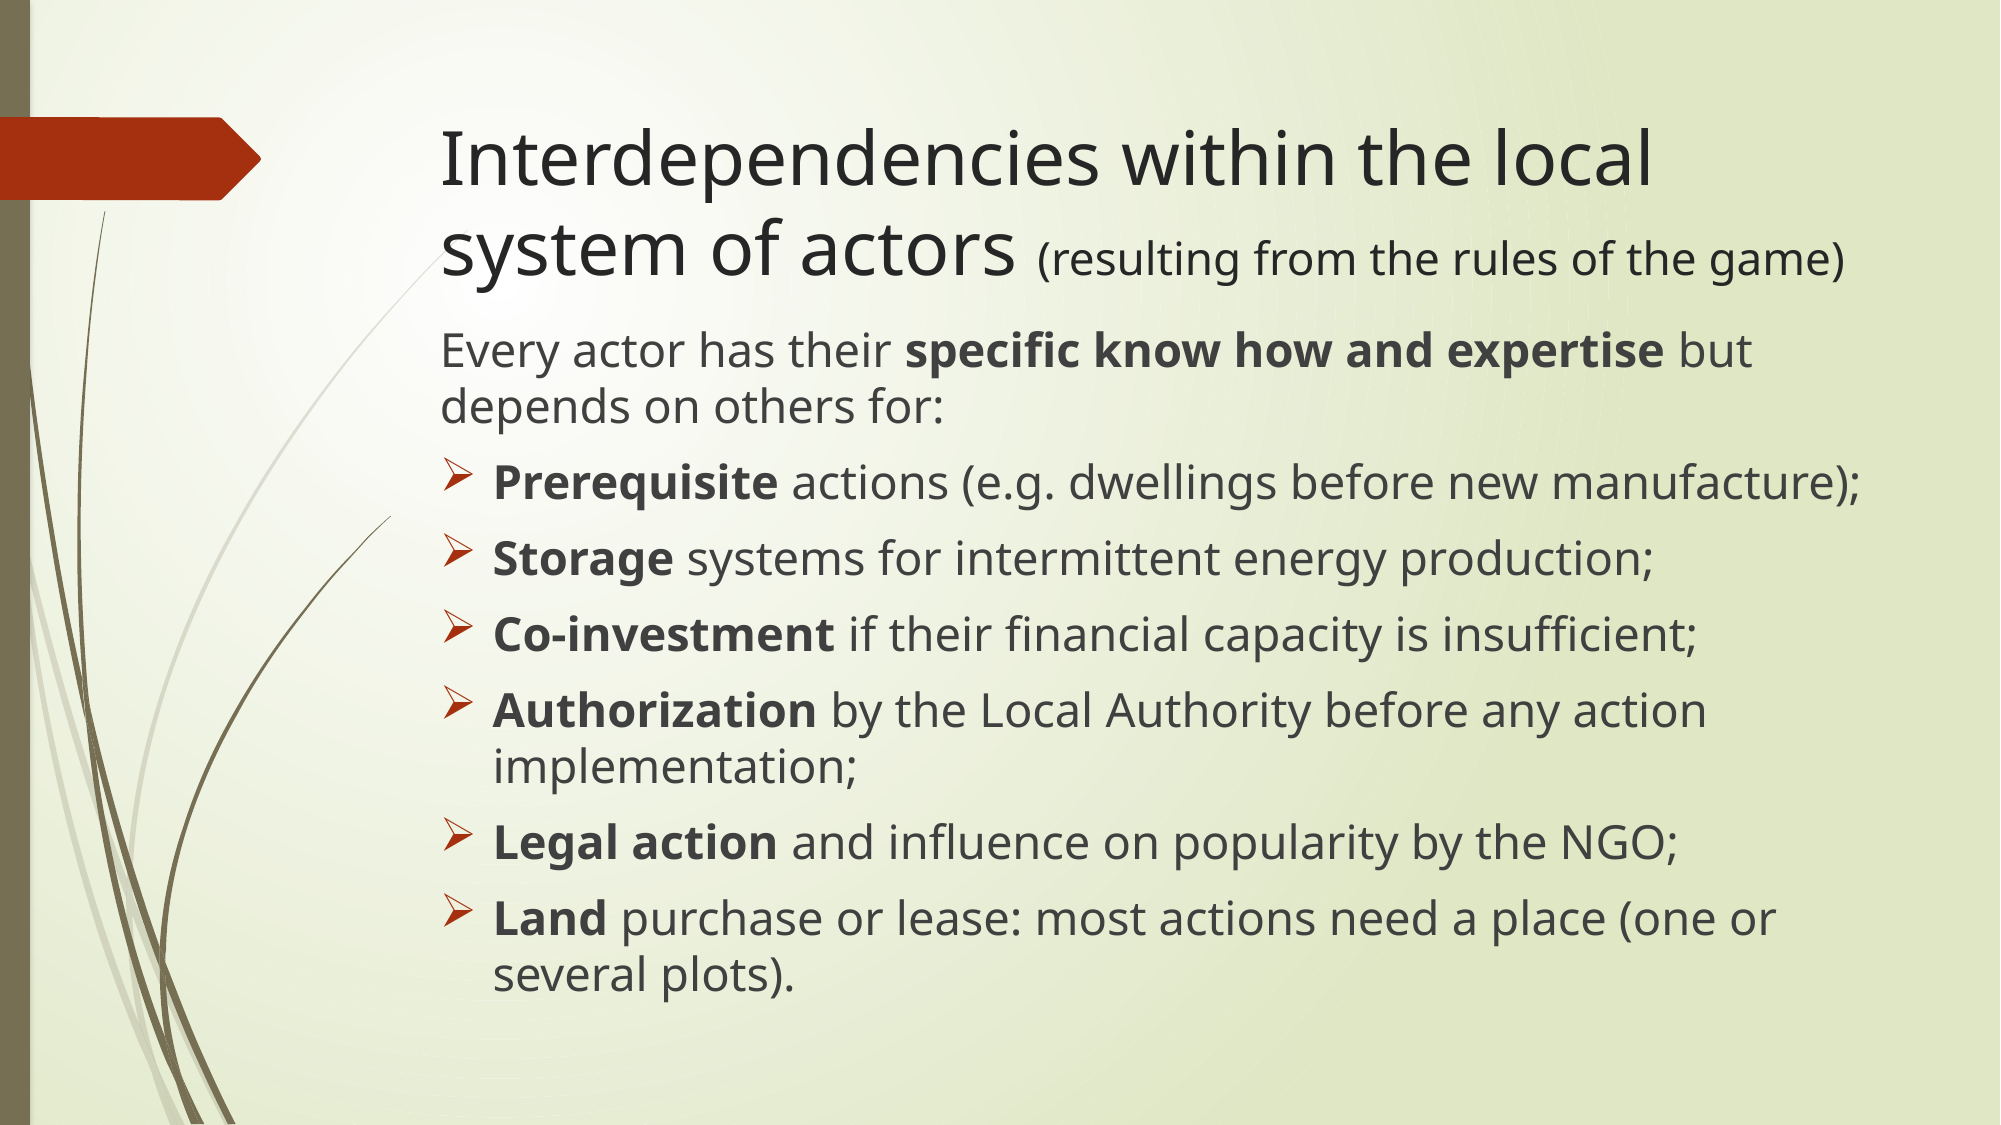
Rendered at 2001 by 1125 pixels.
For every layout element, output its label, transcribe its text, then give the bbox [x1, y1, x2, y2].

title Interdependencies within the local system of actors (resulting from the rules of the game) [425, 102, 1888, 312]
list Every actor has their specific know how and expertise but depends on others for: Prerequisite actions (e.g. dwellings before new manufacture); Storage systems for intermittent energy production; Co-investment if their financial capacity is insufficient; Authorization by the Local Authority before any action implementation; Legal action and influence on popularity by the NGO; Land purchase or lease: most actions need a place (one or several plots). [424, 312, 1888, 1059]
